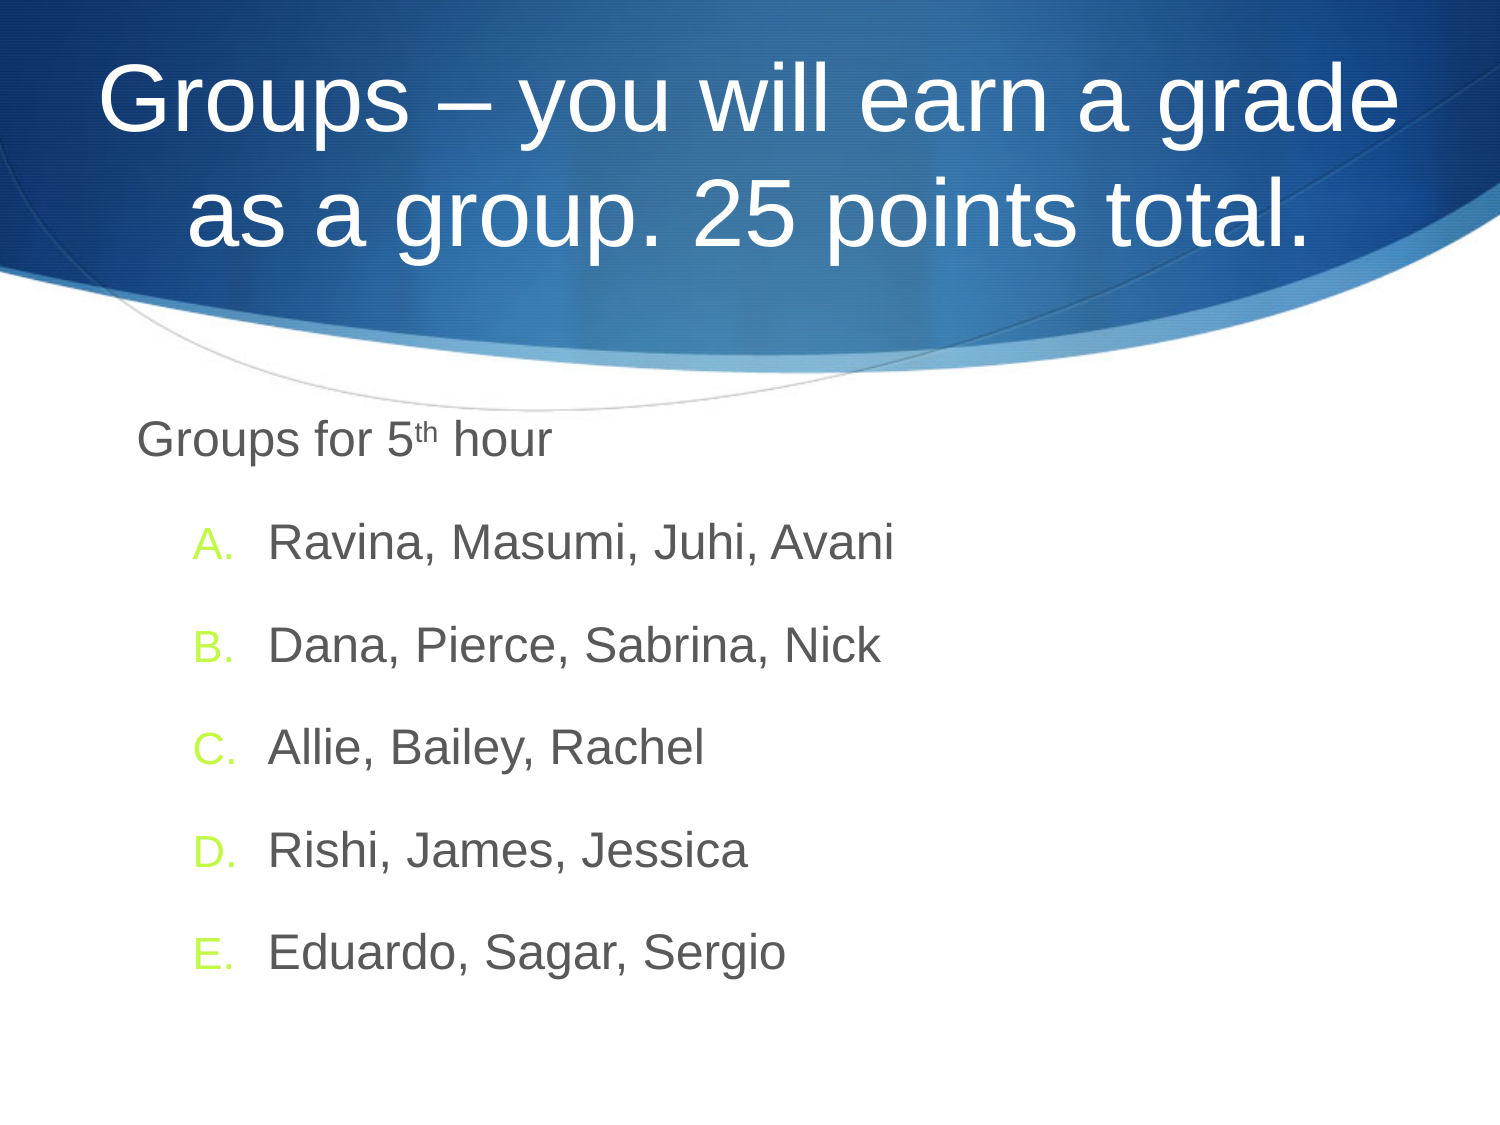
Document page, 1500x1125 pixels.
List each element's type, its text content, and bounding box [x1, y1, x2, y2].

list Groups for 5th hour Ravina, Masumi, Juhi, Avani Dana, Pierce, Sabrina, Nick Allie, Bailey, Rachel Rishi, James, Jessica Eduardo, Sagar, Sergio [121, 369, 1379, 1053]
picture [0, 0, 1500, 1125]
title Groups – you will earn a grade as a group. 25 points total. [75, 56, 1425, 245]
